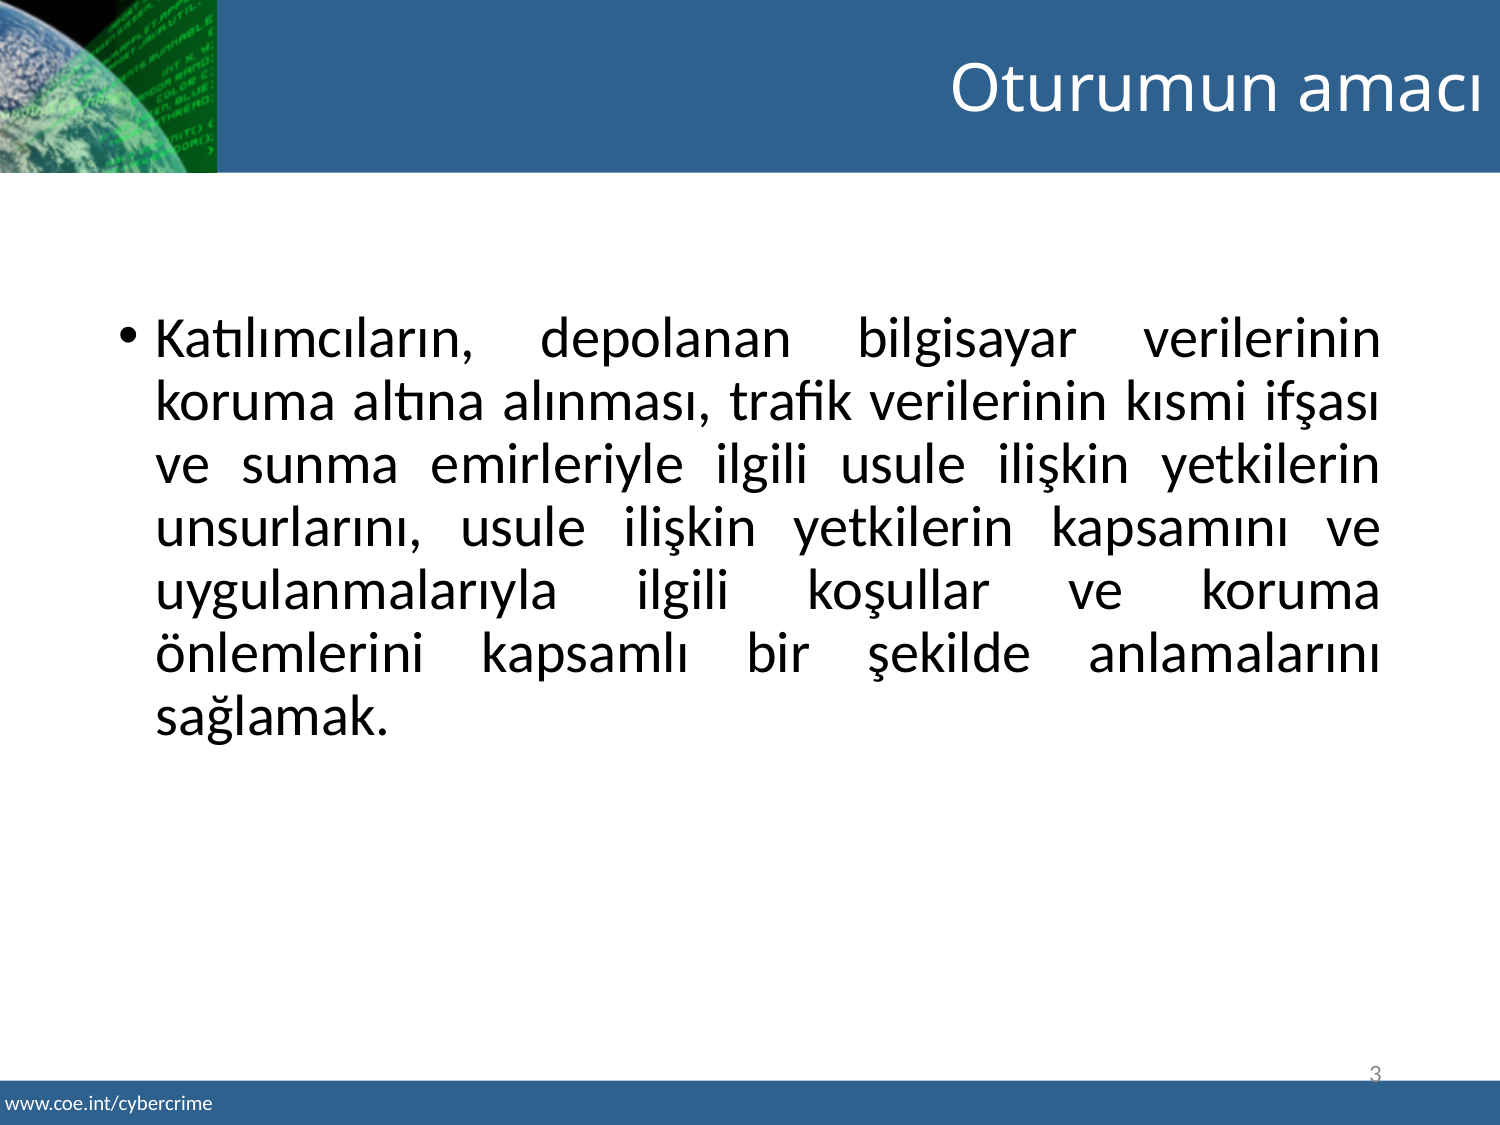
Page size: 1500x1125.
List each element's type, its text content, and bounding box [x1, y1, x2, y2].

list Katılımcıların, depolanan bilgisayar verilerinin koruma altına alınması, trafik verilerinin kısmi ifşası ve sunma emirleriyle ilgili usule ilişkin yetkilerin unsurlarını, usule ilişkin yetkilerin kapsamını ve uygulanmalarıyla ilgili koşullar ve koruma önlemlerini kapsamlı bir şekilde anlamalarını sağlamak. [103, 299, 1397, 1014]
list Oturumun amacı [421, 0, 1500, 172]
picture [0, 0, 217, 173]
slide_number 3 [1059, 1042, 1397, 1103]
